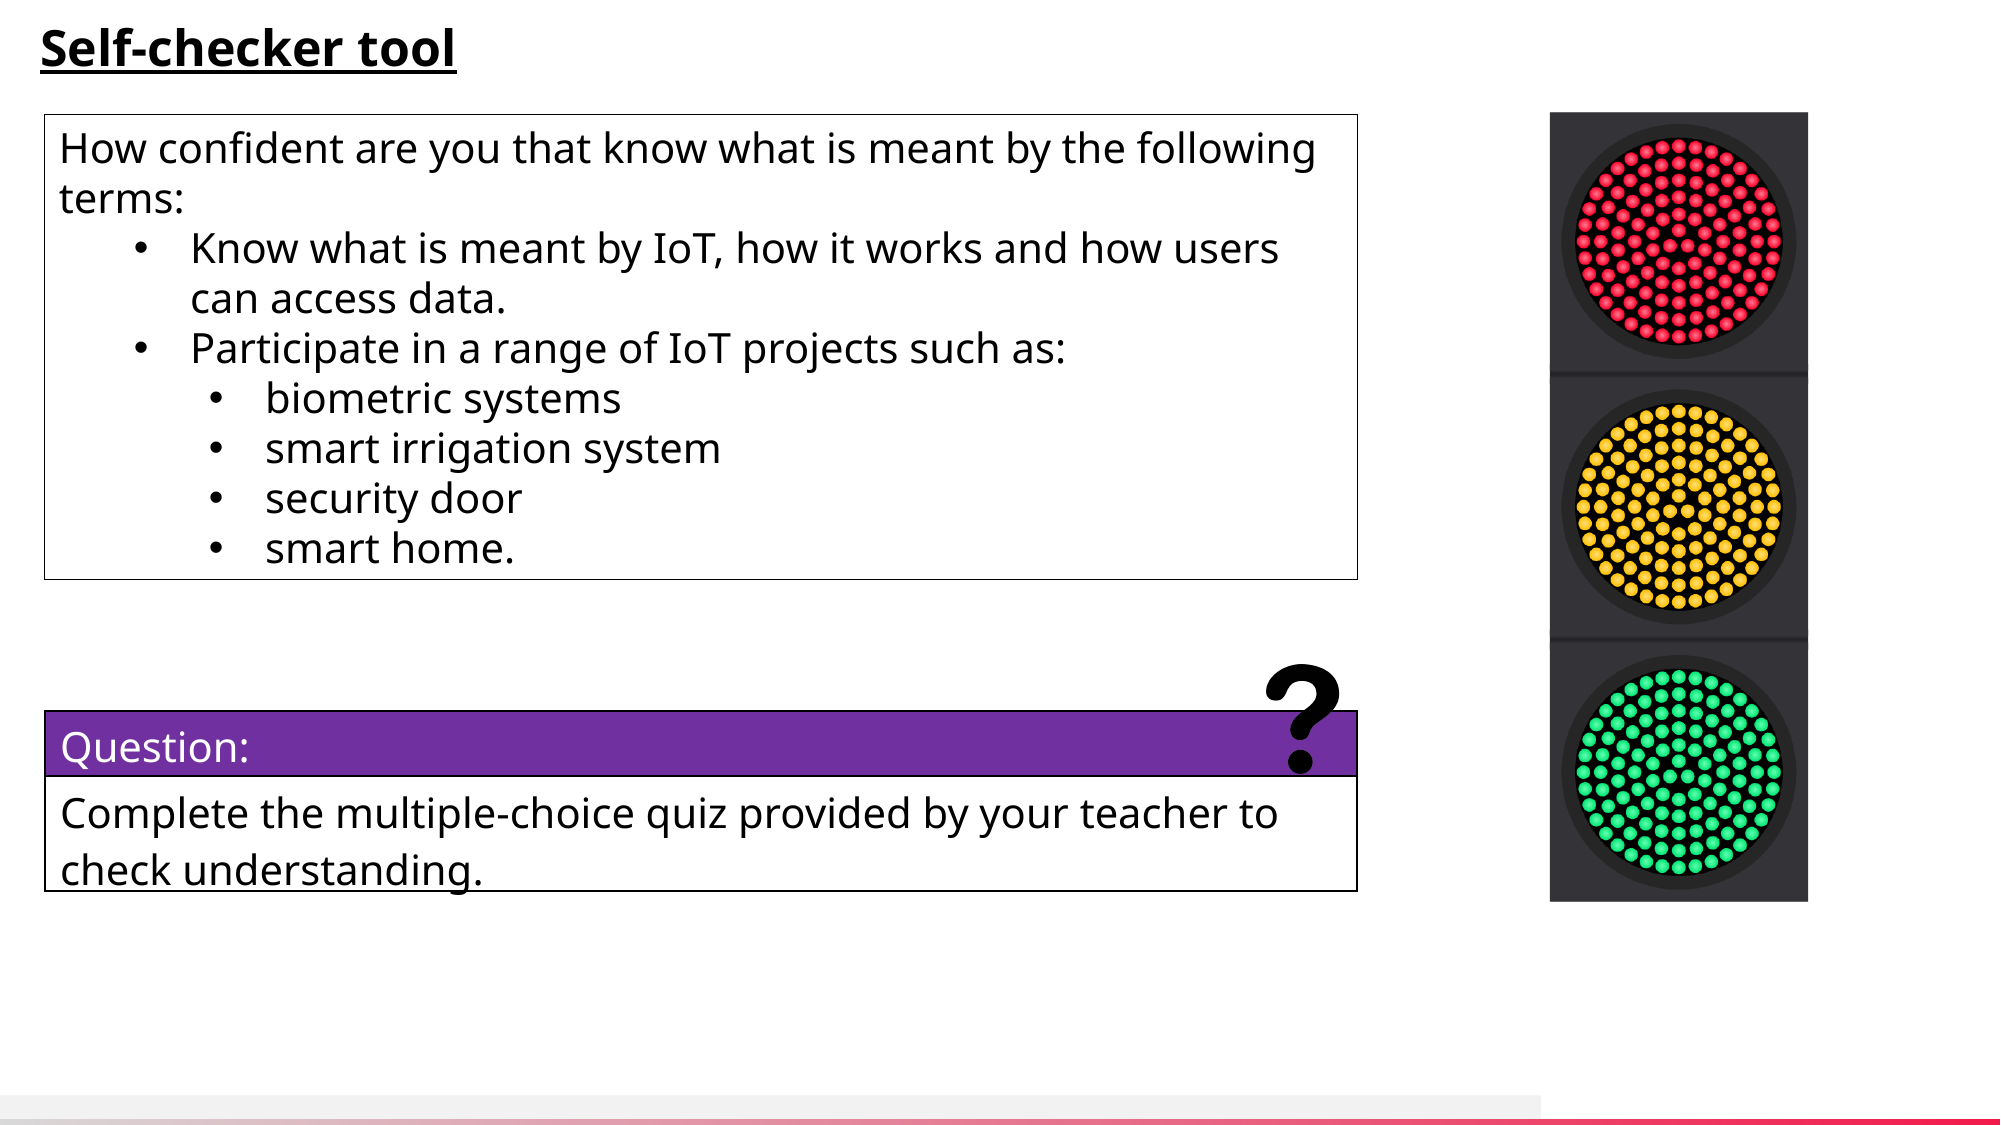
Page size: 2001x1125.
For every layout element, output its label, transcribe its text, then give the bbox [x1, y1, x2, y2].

text_box Self-checker tool [25, 8, 2000, 189]
table_header Question: [46, 712, 1356, 775]
table_cell Complete the multiple-choice quiz provided by your teacher to check understanding. [46, 777, 1356, 890]
picture [1247, 663, 1358, 774]
text_box How confident are you that know what is meant by the following terms: Know what is meant by IoT, how it works and how users can access data. Participate in a range of IoT projects such as: biometric systems smart irrigation system security door smart home. [44, 114, 1358, 580]
picture [1421, 71, 1933, 942]
